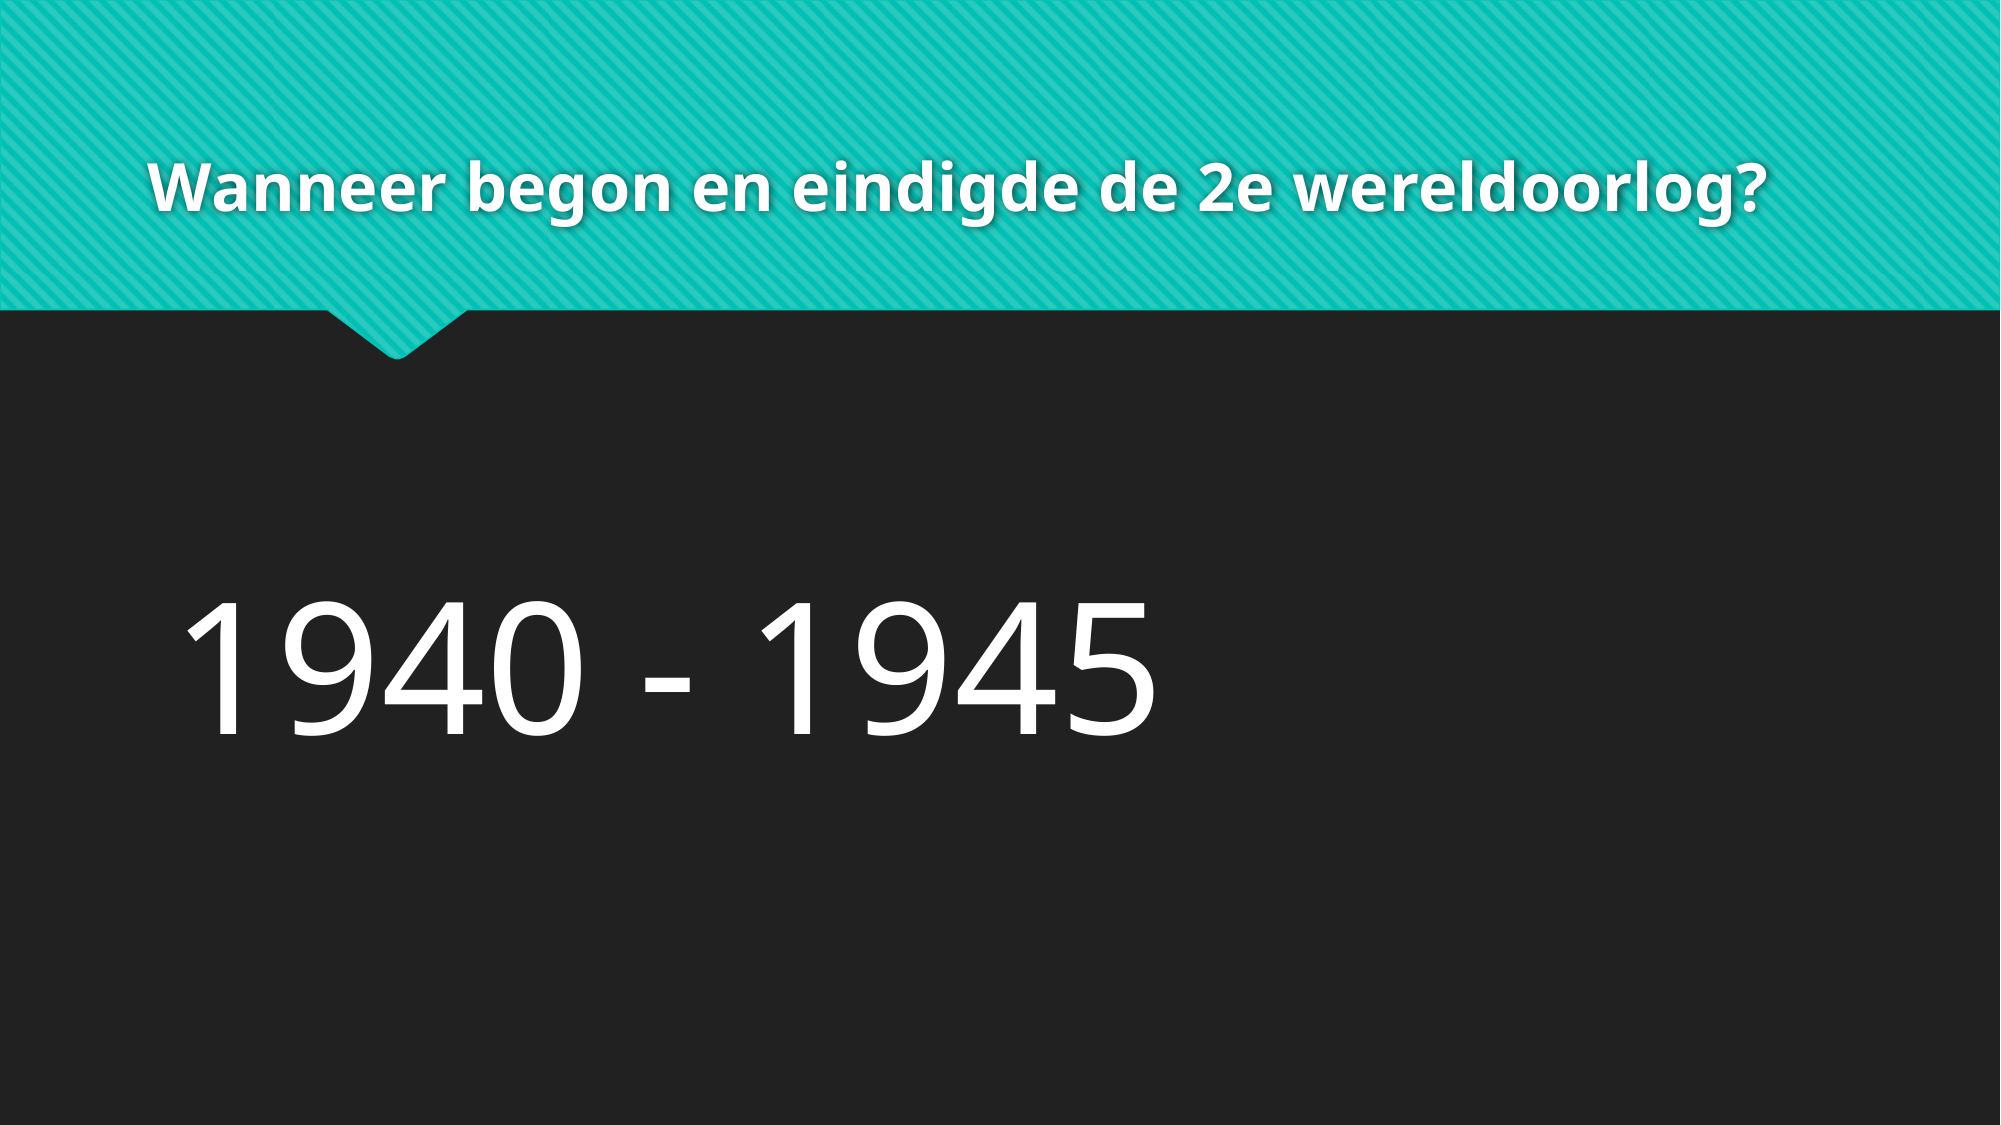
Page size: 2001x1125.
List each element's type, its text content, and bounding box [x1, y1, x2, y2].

text_box 1940 - 1945 [156, 544, 1319, 779]
title Wanneer begon en eindigde de 2e wereldoorlog? [132, 73, 1868, 233]
